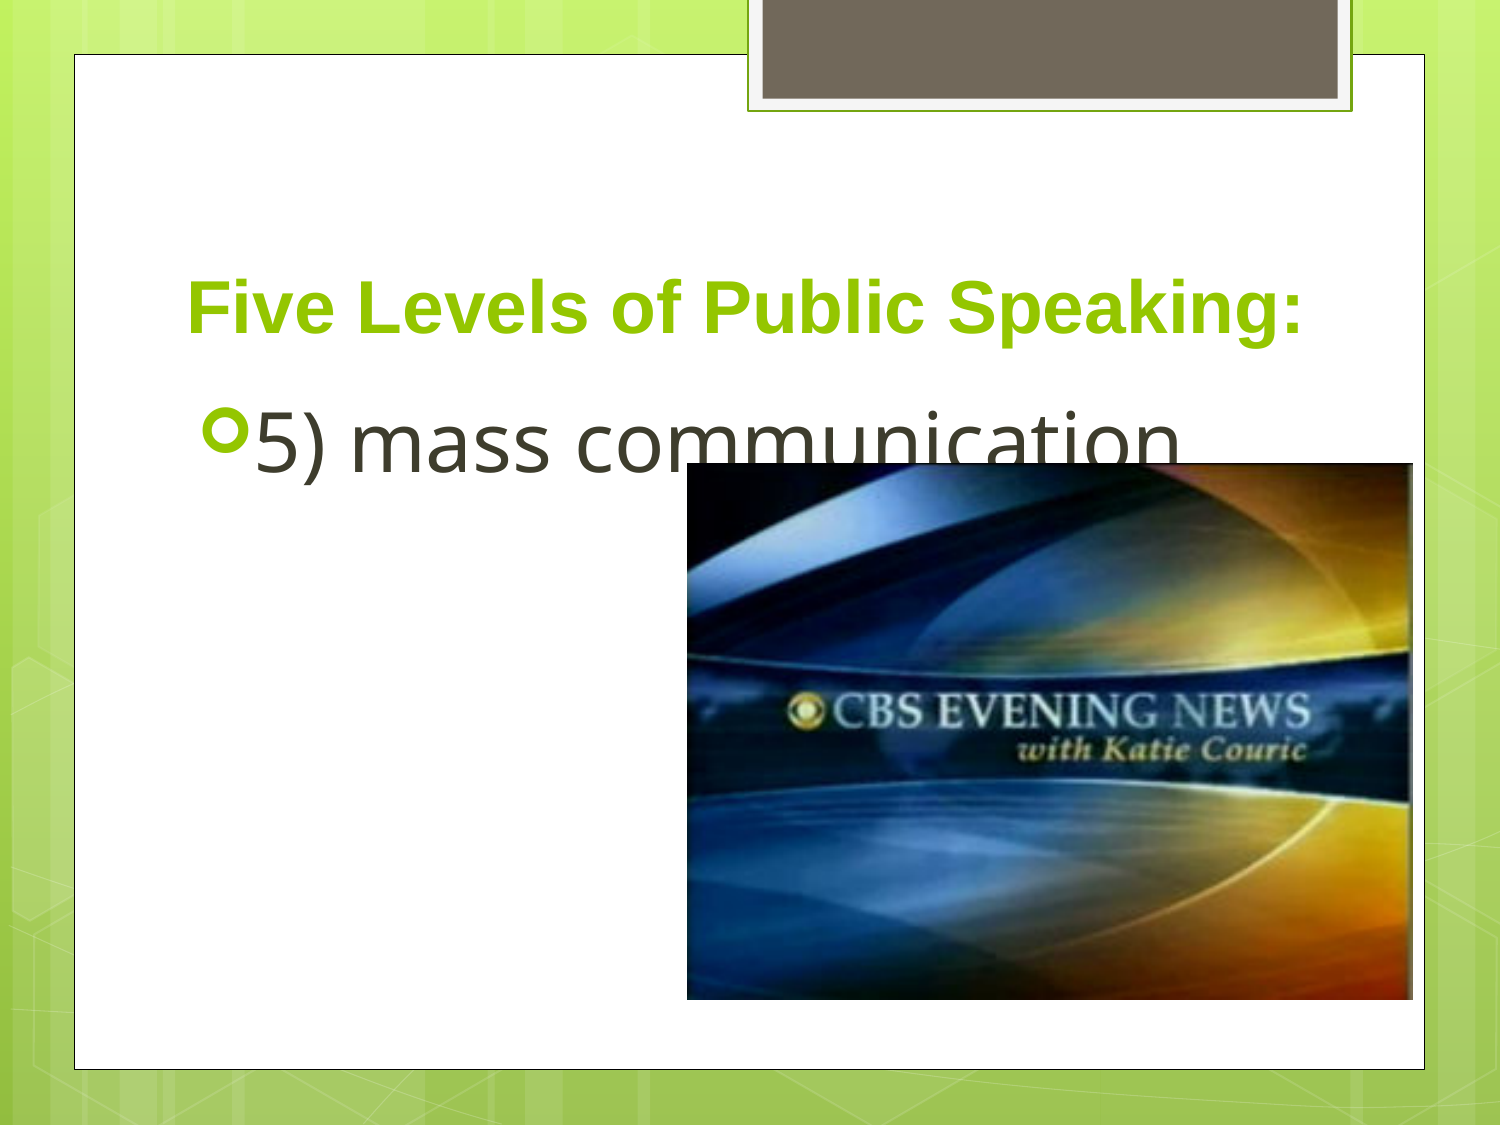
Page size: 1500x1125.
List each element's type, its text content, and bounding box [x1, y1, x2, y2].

title Five Levels of Public Speaking: [171, 168, 1324, 357]
picture [687, 463, 1413, 1001]
list 5) mass communication [171, 381, 1283, 957]
